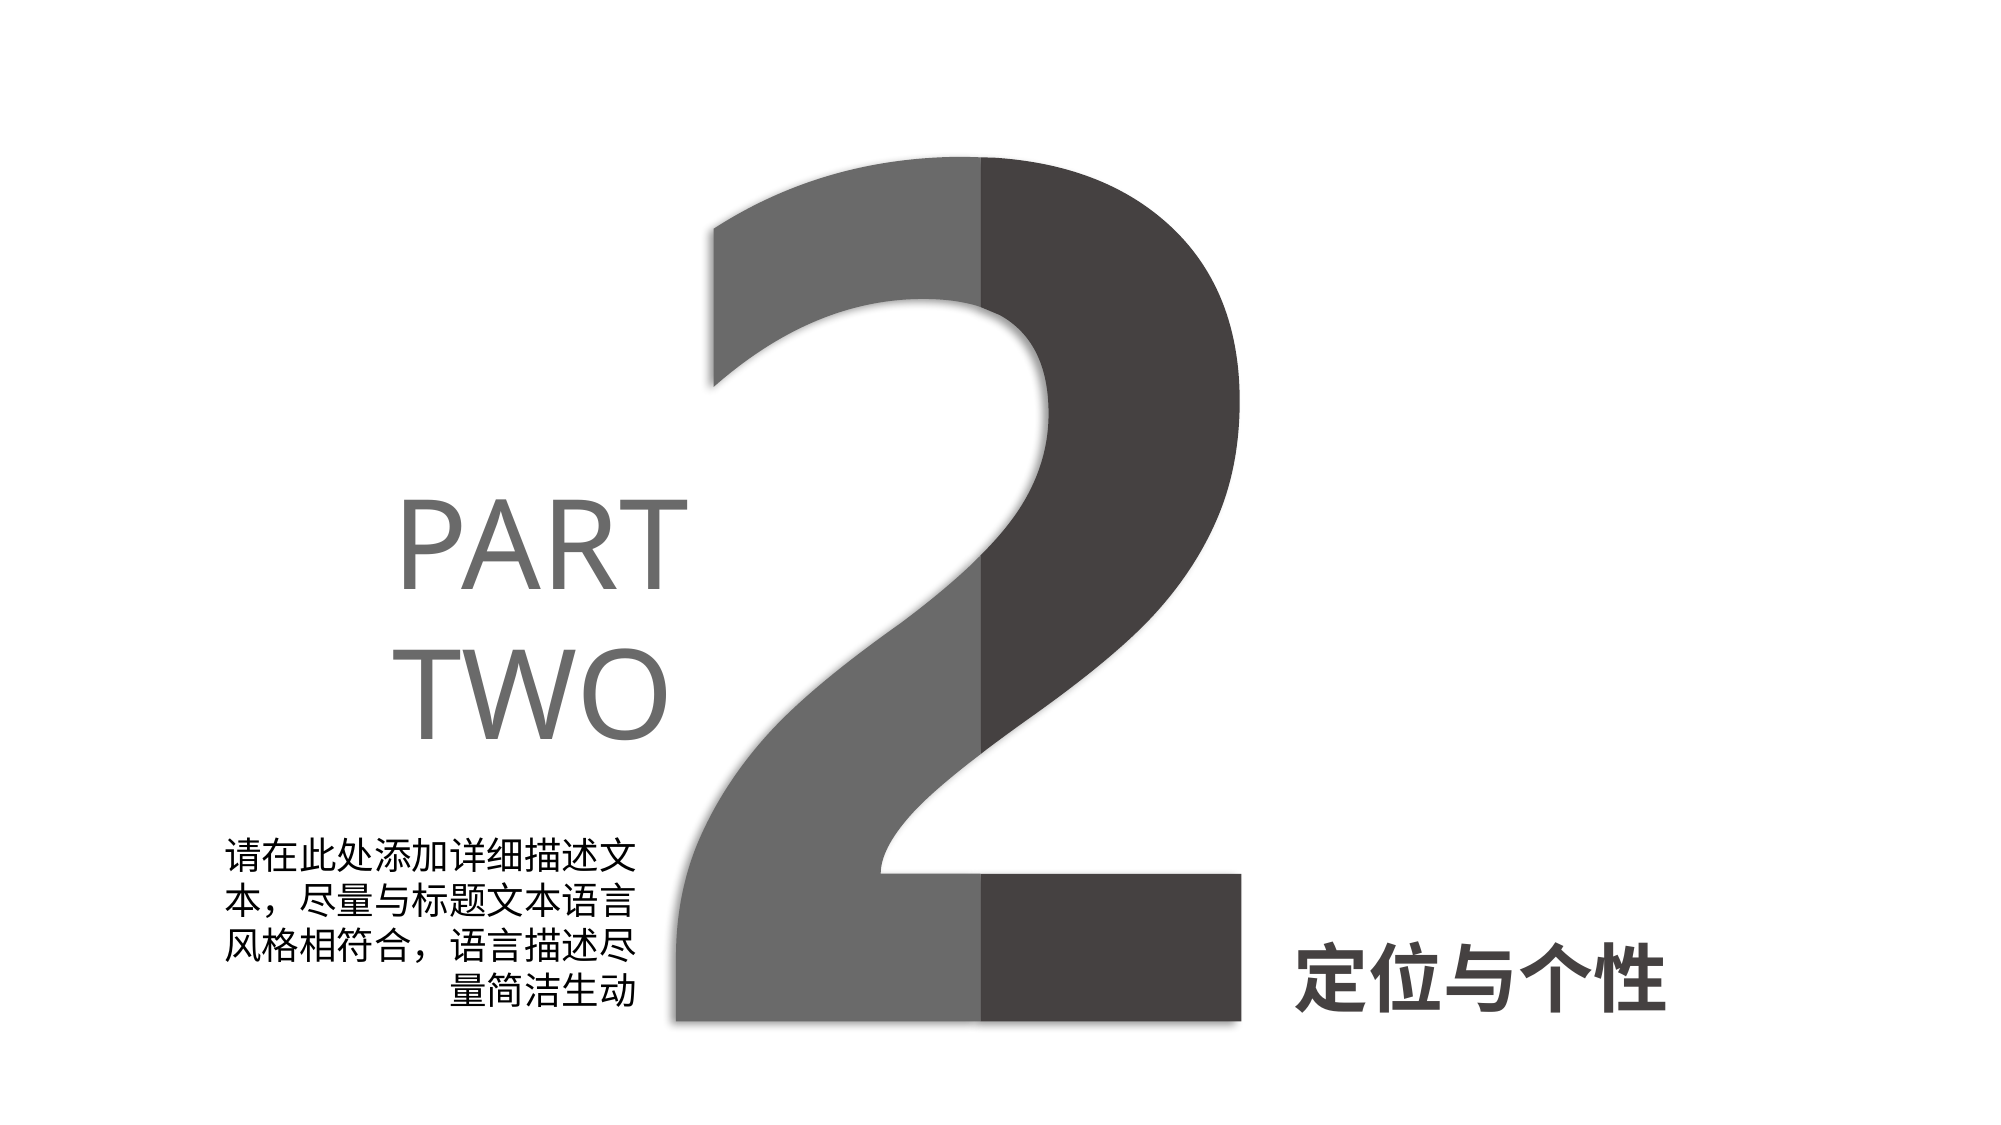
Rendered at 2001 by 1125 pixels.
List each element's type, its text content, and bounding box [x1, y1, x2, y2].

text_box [675, 156, 1242, 1022]
text_box 请在此处添加详细描述文本，尽量与标题文本语言风格相符合，语言描述尽量简洁生动 [183, 824, 652, 1020]
text_box PART TWO [377, 457, 675, 772]
text_box 定位与个性 [1278, 924, 1918, 1030]
